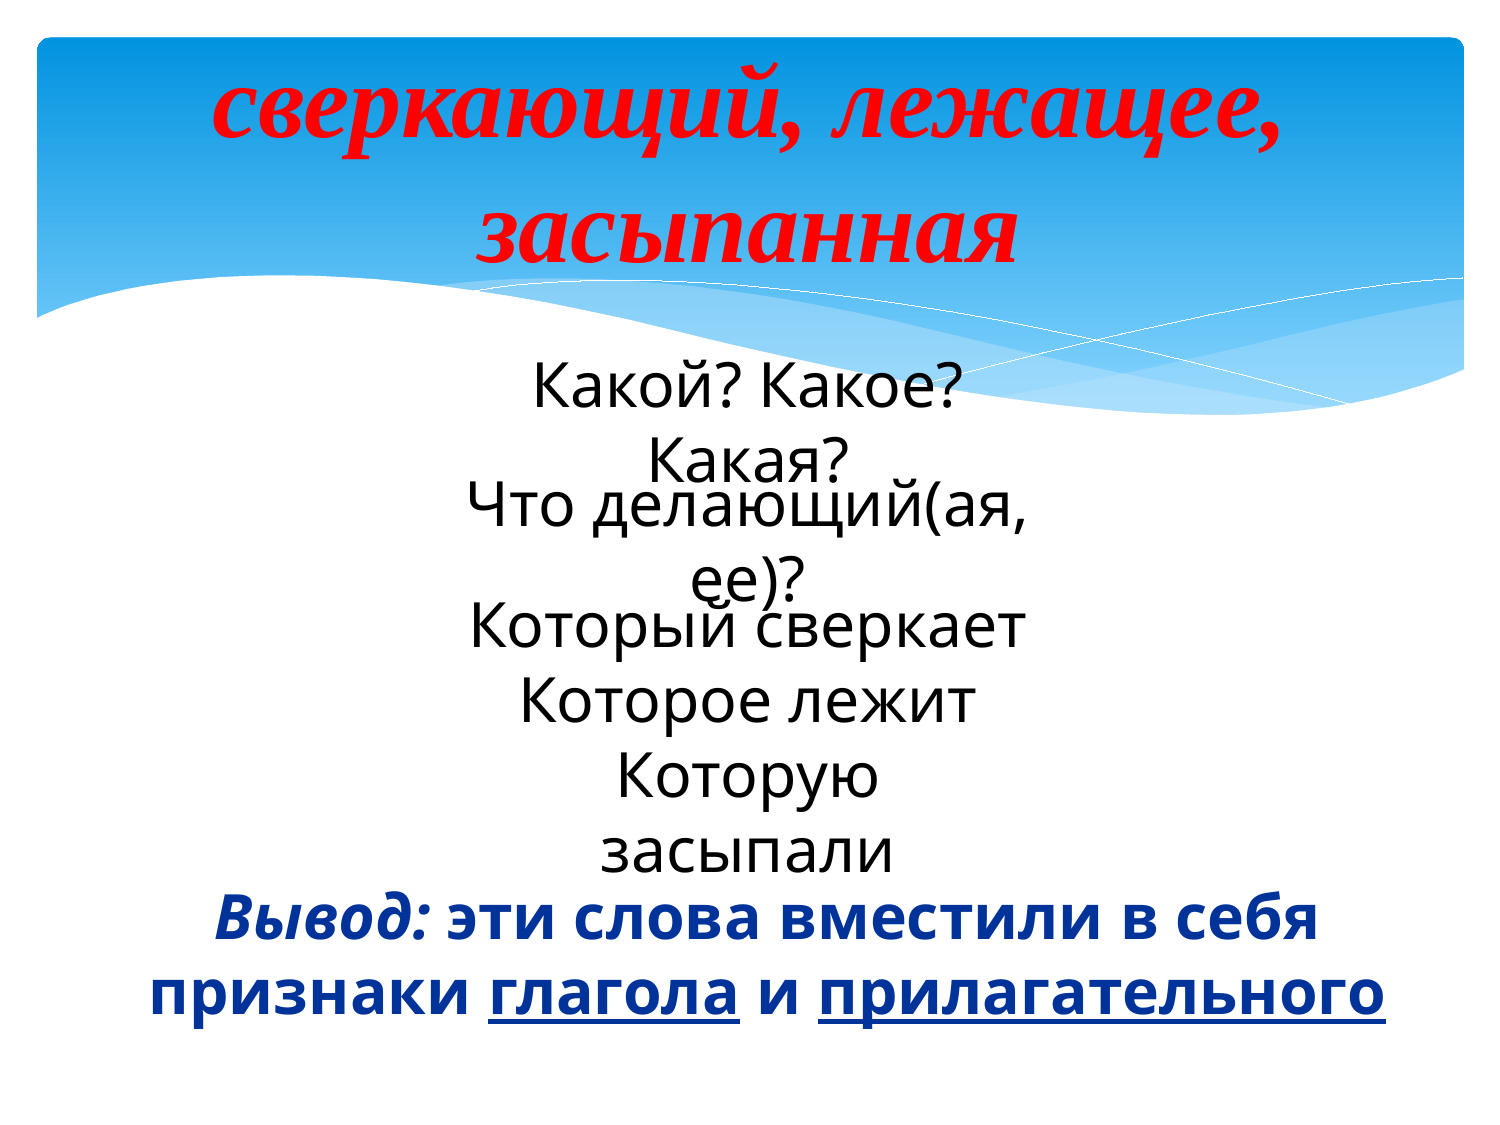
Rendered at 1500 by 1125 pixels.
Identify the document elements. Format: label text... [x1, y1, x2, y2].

text_box Что делающий(ая, ее)? [404, 456, 1092, 621]
text_box Вывод: эти слова вместили в себя признаки глагола и прилагательного [123, 869, 1412, 1035]
text_box Какой? Какое? Какая? [423, 338, 1073, 456]
title сверкающий, лежащее, засыпанная [75, 55, 1425, 261]
text_box Который сверкает Которое лежит Которую засыпали [446, 621, 1050, 869]
